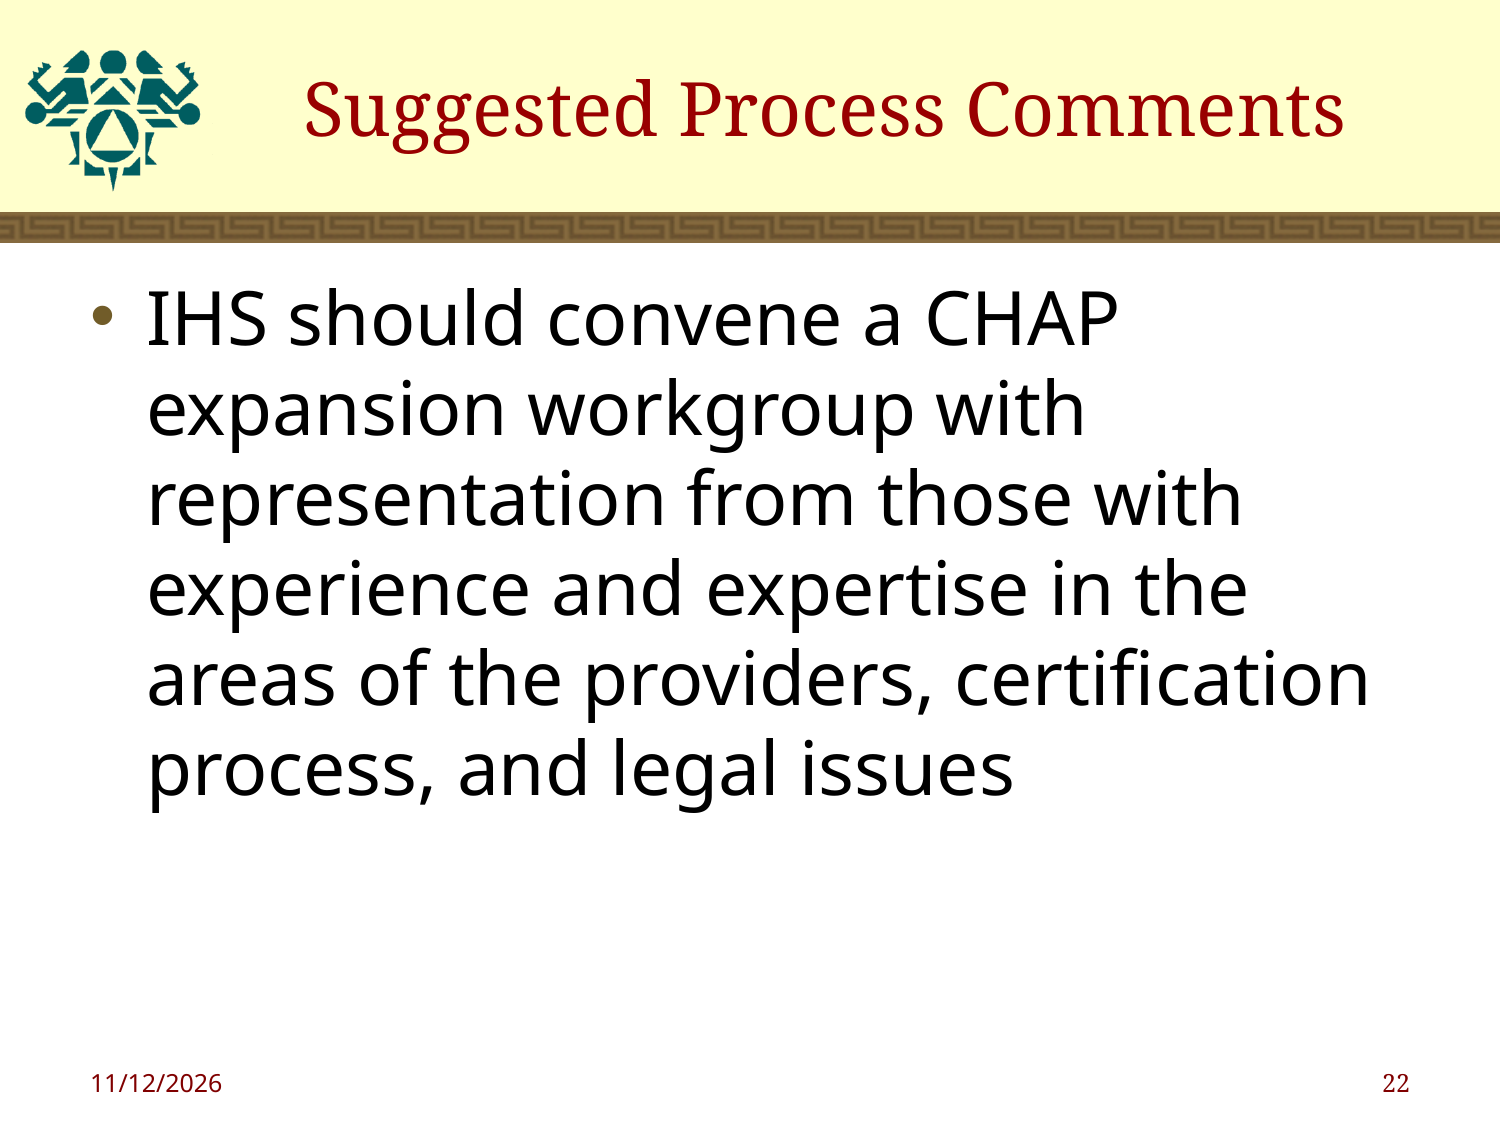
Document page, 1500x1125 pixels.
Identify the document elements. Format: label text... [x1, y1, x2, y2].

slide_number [74, 1059, 426, 1125]
slide_number 22 [1074, 1059, 1426, 1125]
list IHS should convene a CHAP expansion workgroup with representation from those with experience and expertise in the areas of the providers, certification process, and legal issues [74, 262, 1426, 1038]
picture [0, 212, 1500, 243]
title Suggested Process Comments [224, 12, 1426, 201]
picture [12, 37, 213, 206]
